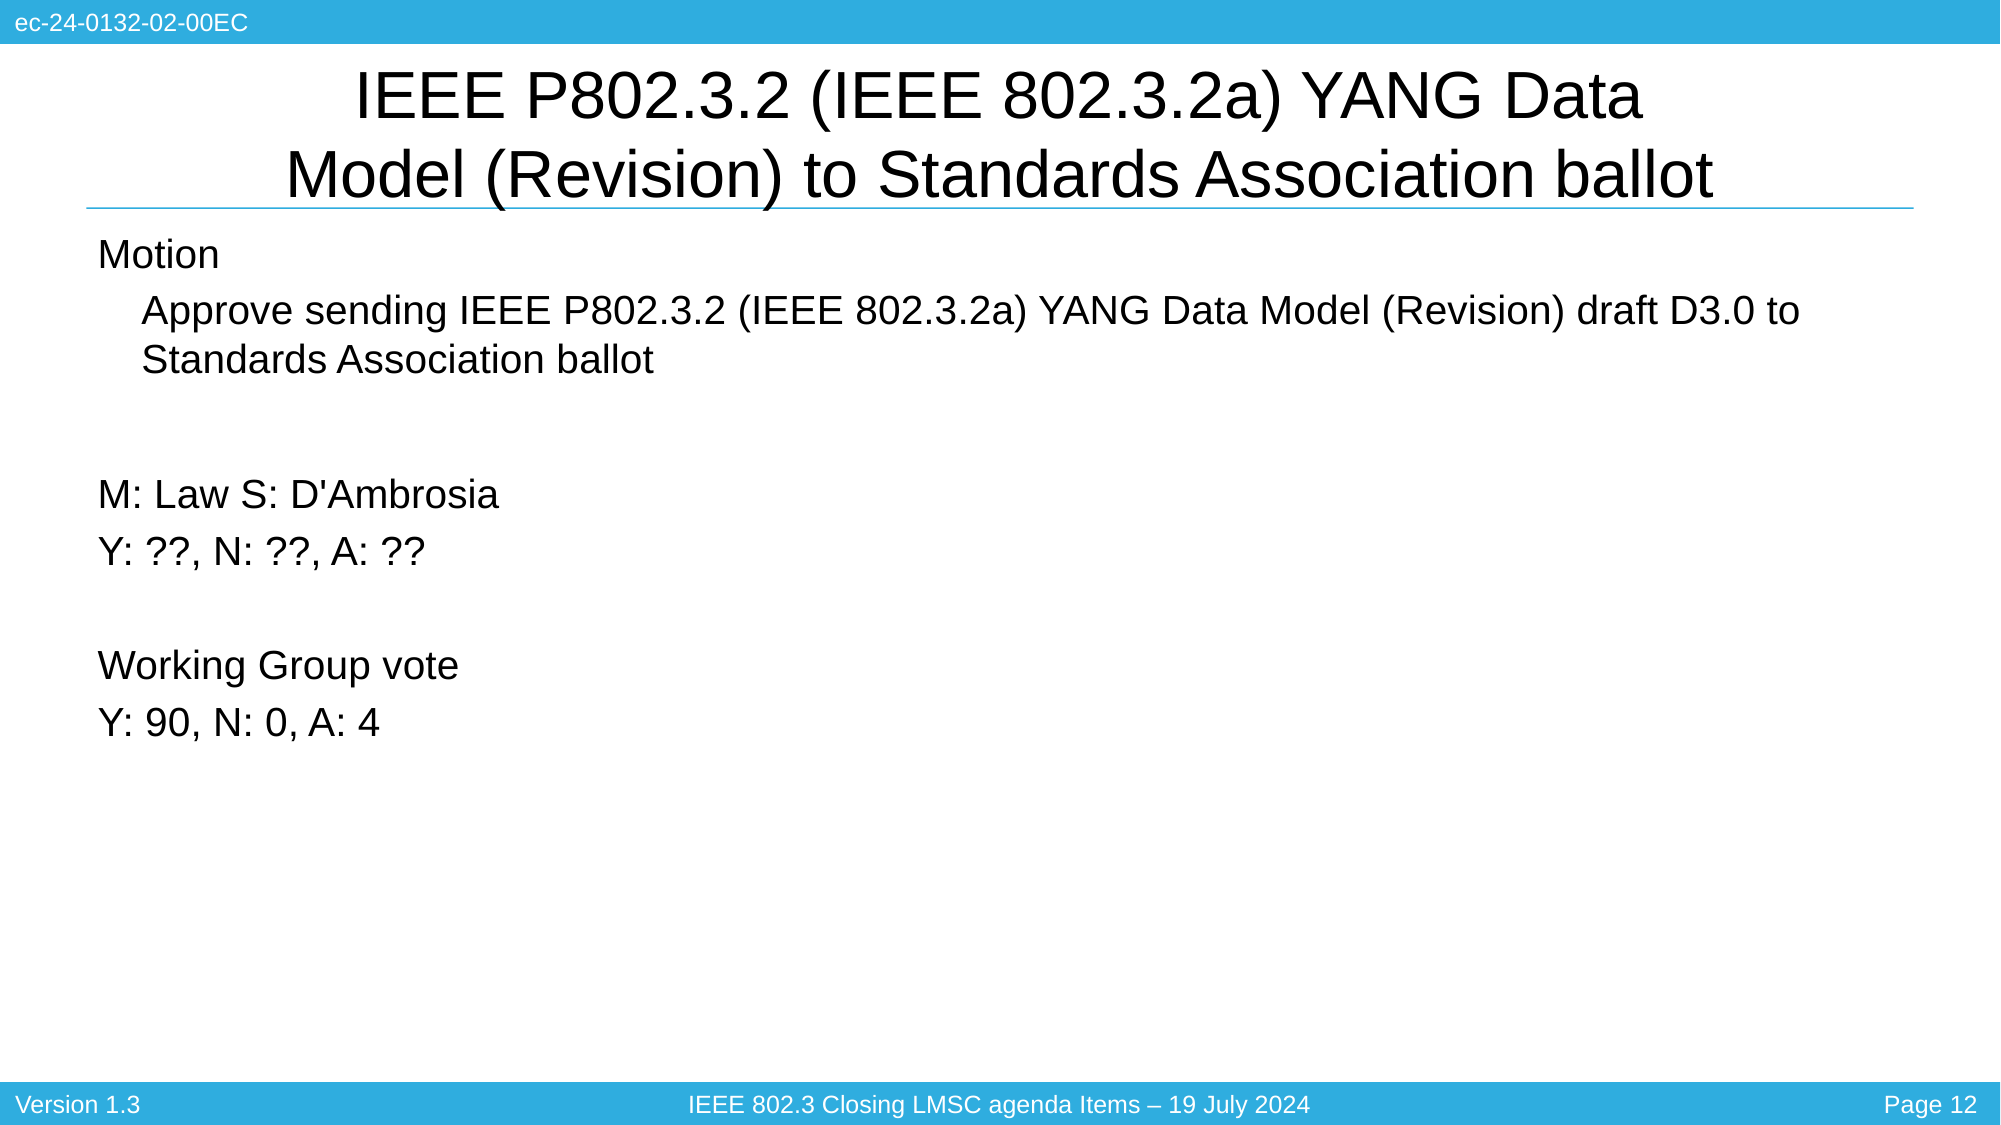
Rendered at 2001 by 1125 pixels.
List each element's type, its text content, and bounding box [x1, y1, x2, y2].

list Motion Approve sending IEEE P802.3.2 (IEEE 802.3.2a) YANG Data Model (Revision) draft D3.0 to Standards Association ballot M: Law S: D'Ambrosia Y: ??, N: ??, A: ?? Working Group vote Y: 90, N: 0, A: 4 [39, 220, 1945, 1059]
title IEEE P802.3.2 (IEEE 802.3.2a) YANG Data Model (Revision) to Standards Association ballot [70, 66, 1930, 197]
